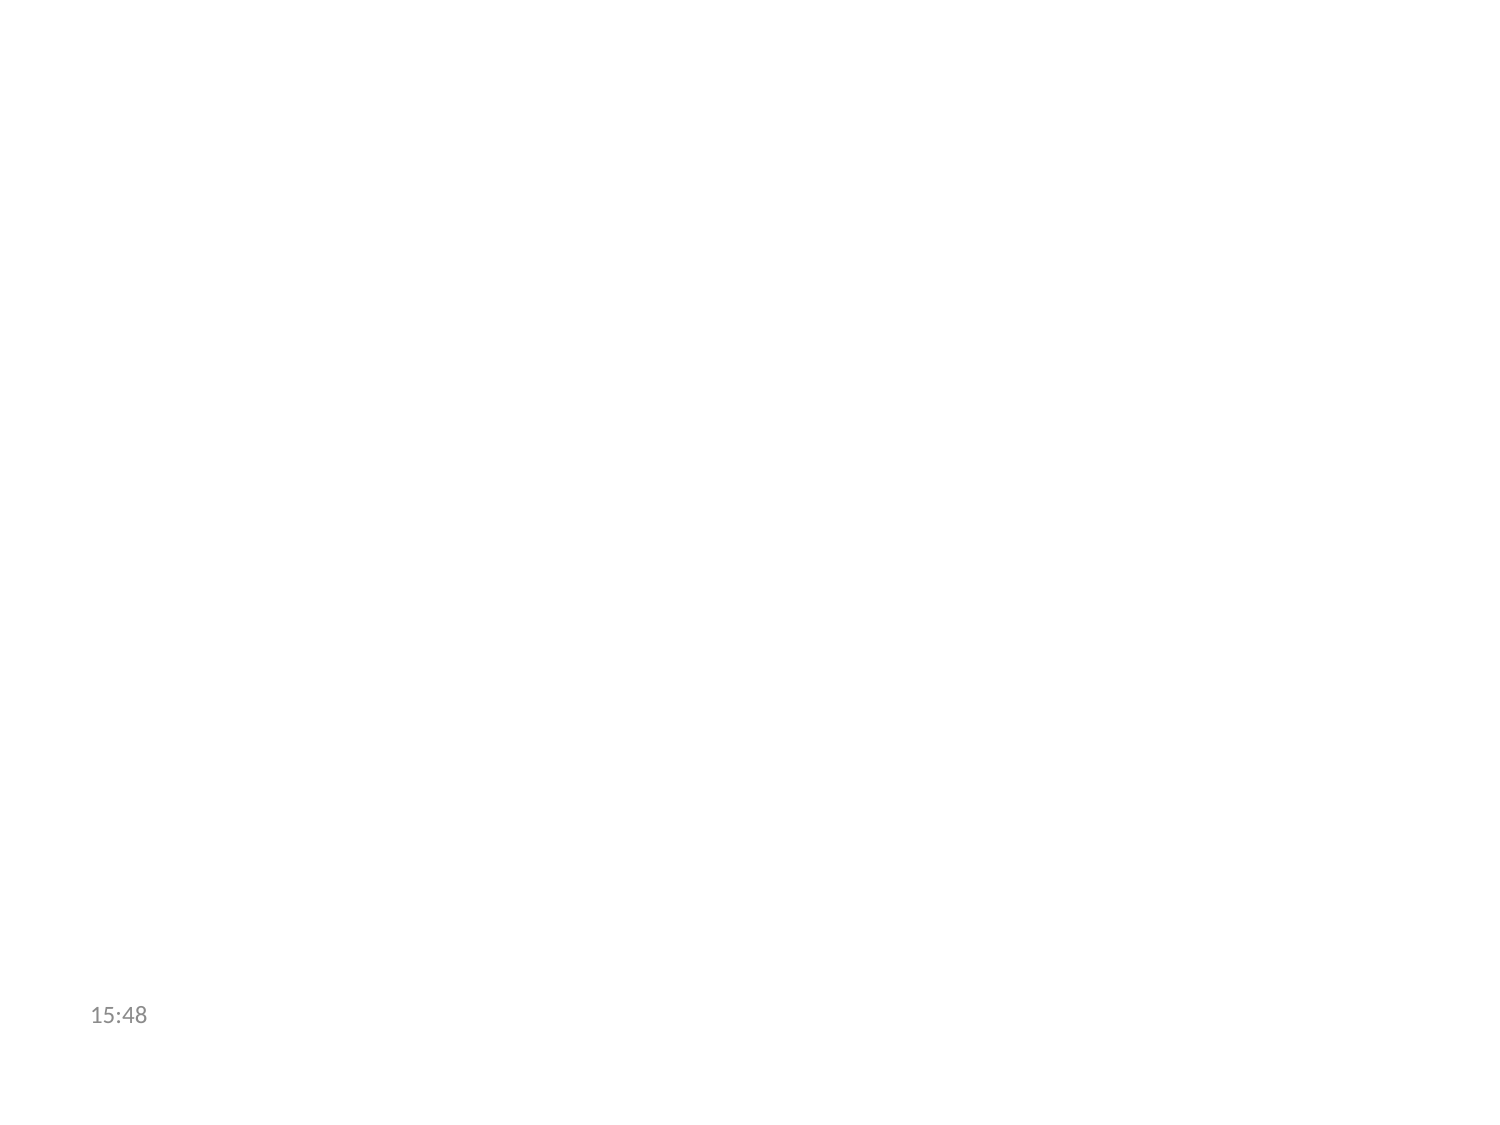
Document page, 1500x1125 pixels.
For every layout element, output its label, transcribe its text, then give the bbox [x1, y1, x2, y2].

text_box 15:35 [75, 983, 425, 1044]
